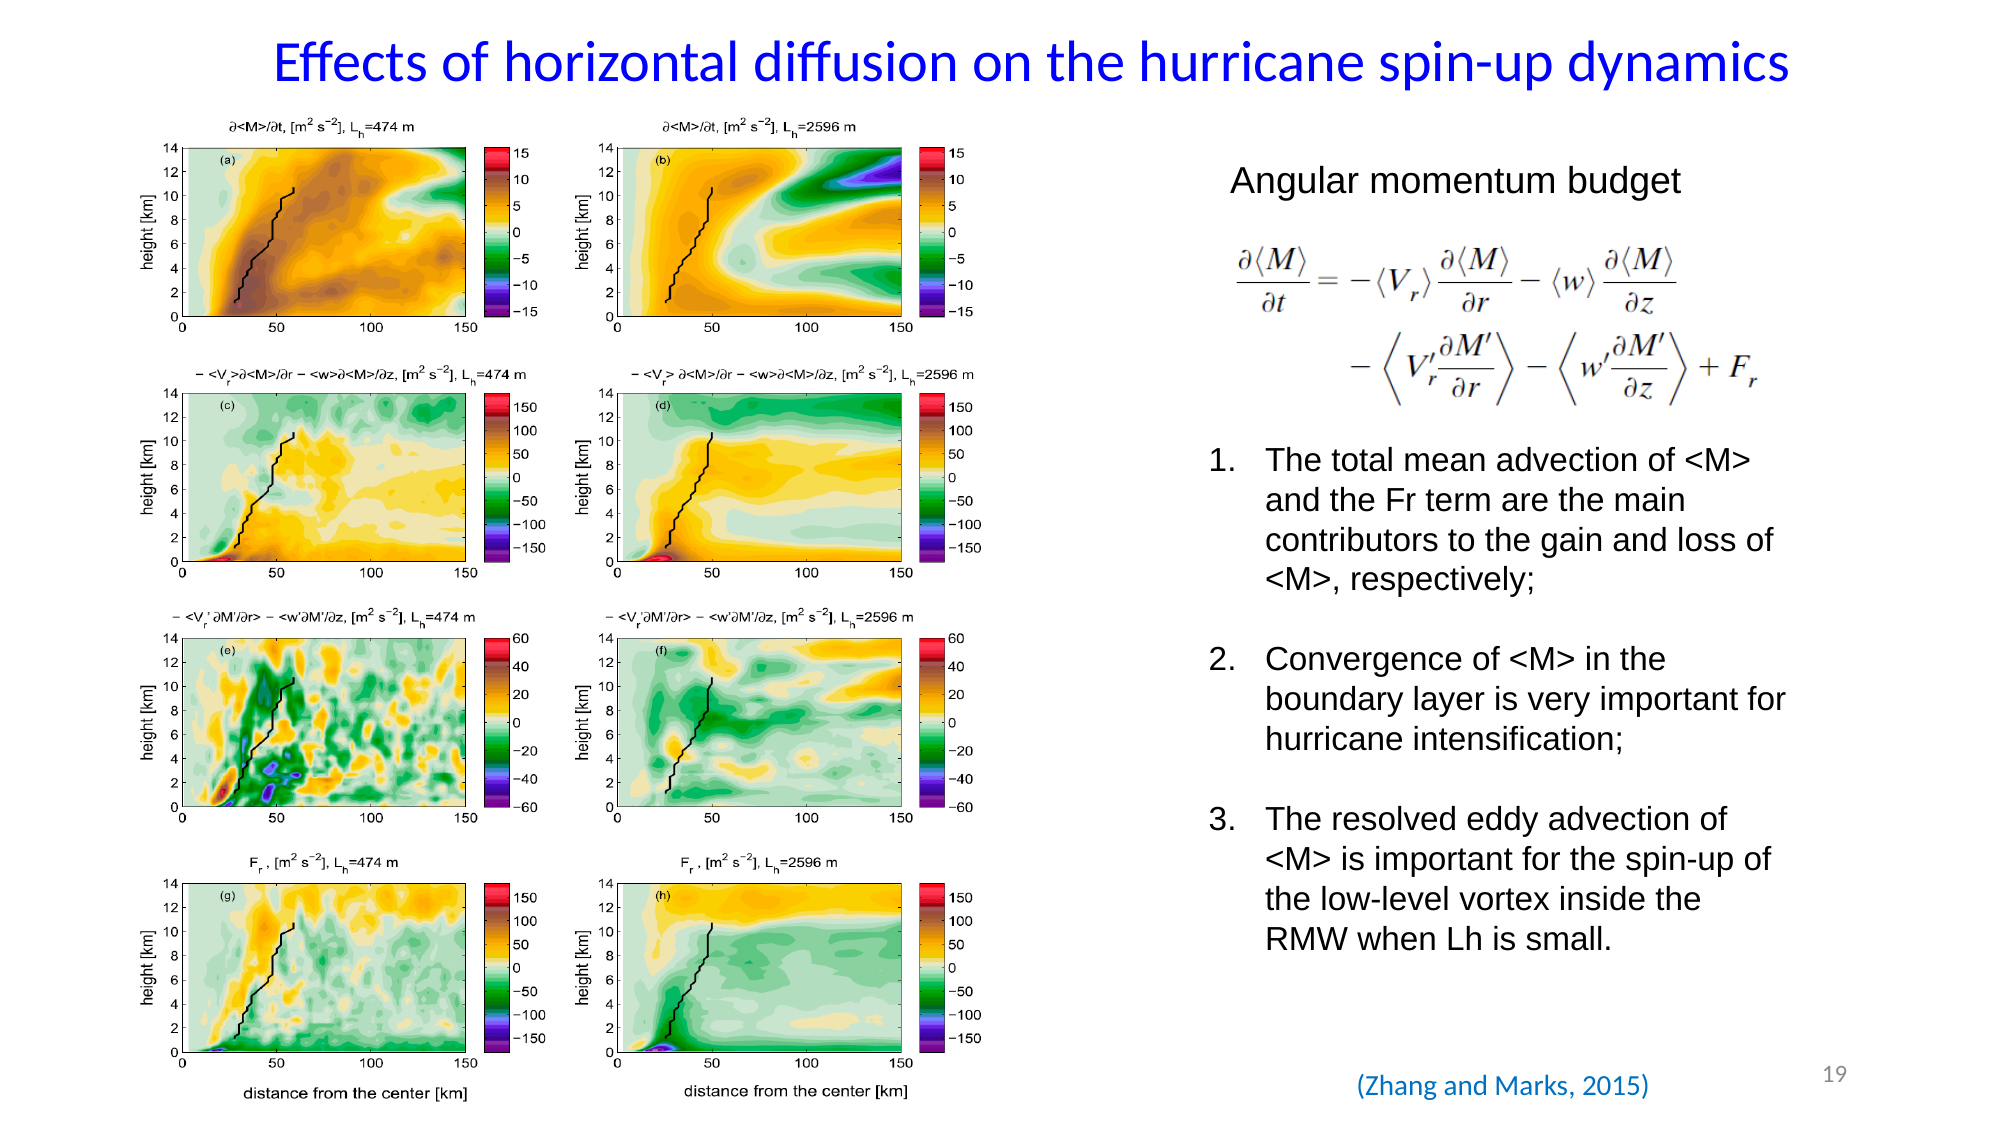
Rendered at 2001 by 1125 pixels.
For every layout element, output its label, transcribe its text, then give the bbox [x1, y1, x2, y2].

picture [108, 101, 1000, 1110]
slide_number 19 [1412, 1042, 1863, 1103]
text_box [1193, 148, 1806, 1036]
text_box (Zhang and Marks, 2015) [1341, 1058, 1665, 1109]
text_box Effects of horizontal diffusion on the hurricane spin-up dynamics [200, 15, 1863, 101]
